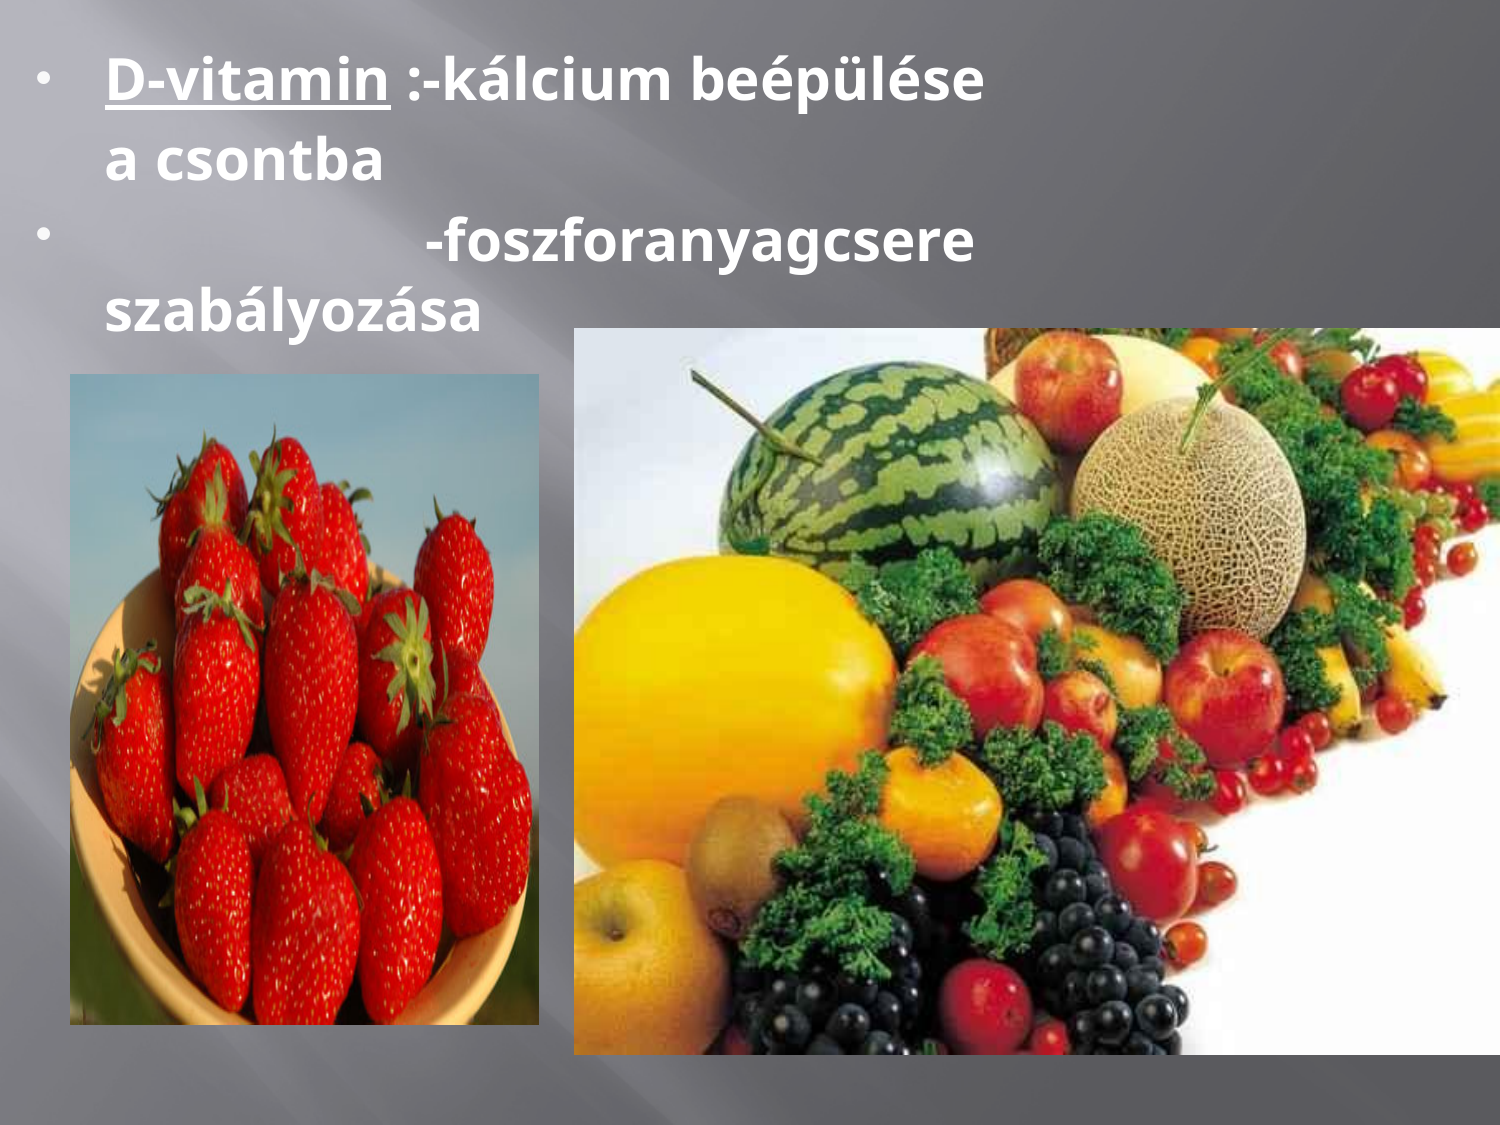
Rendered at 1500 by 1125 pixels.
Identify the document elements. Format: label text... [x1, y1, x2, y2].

picture [573, 327, 1500, 1055]
list D-vitamin :-kálcium beépülése a csontba -foszforanyagcsere szabályozása [0, 35, 1027, 446]
picture [70, 374, 540, 1025]
